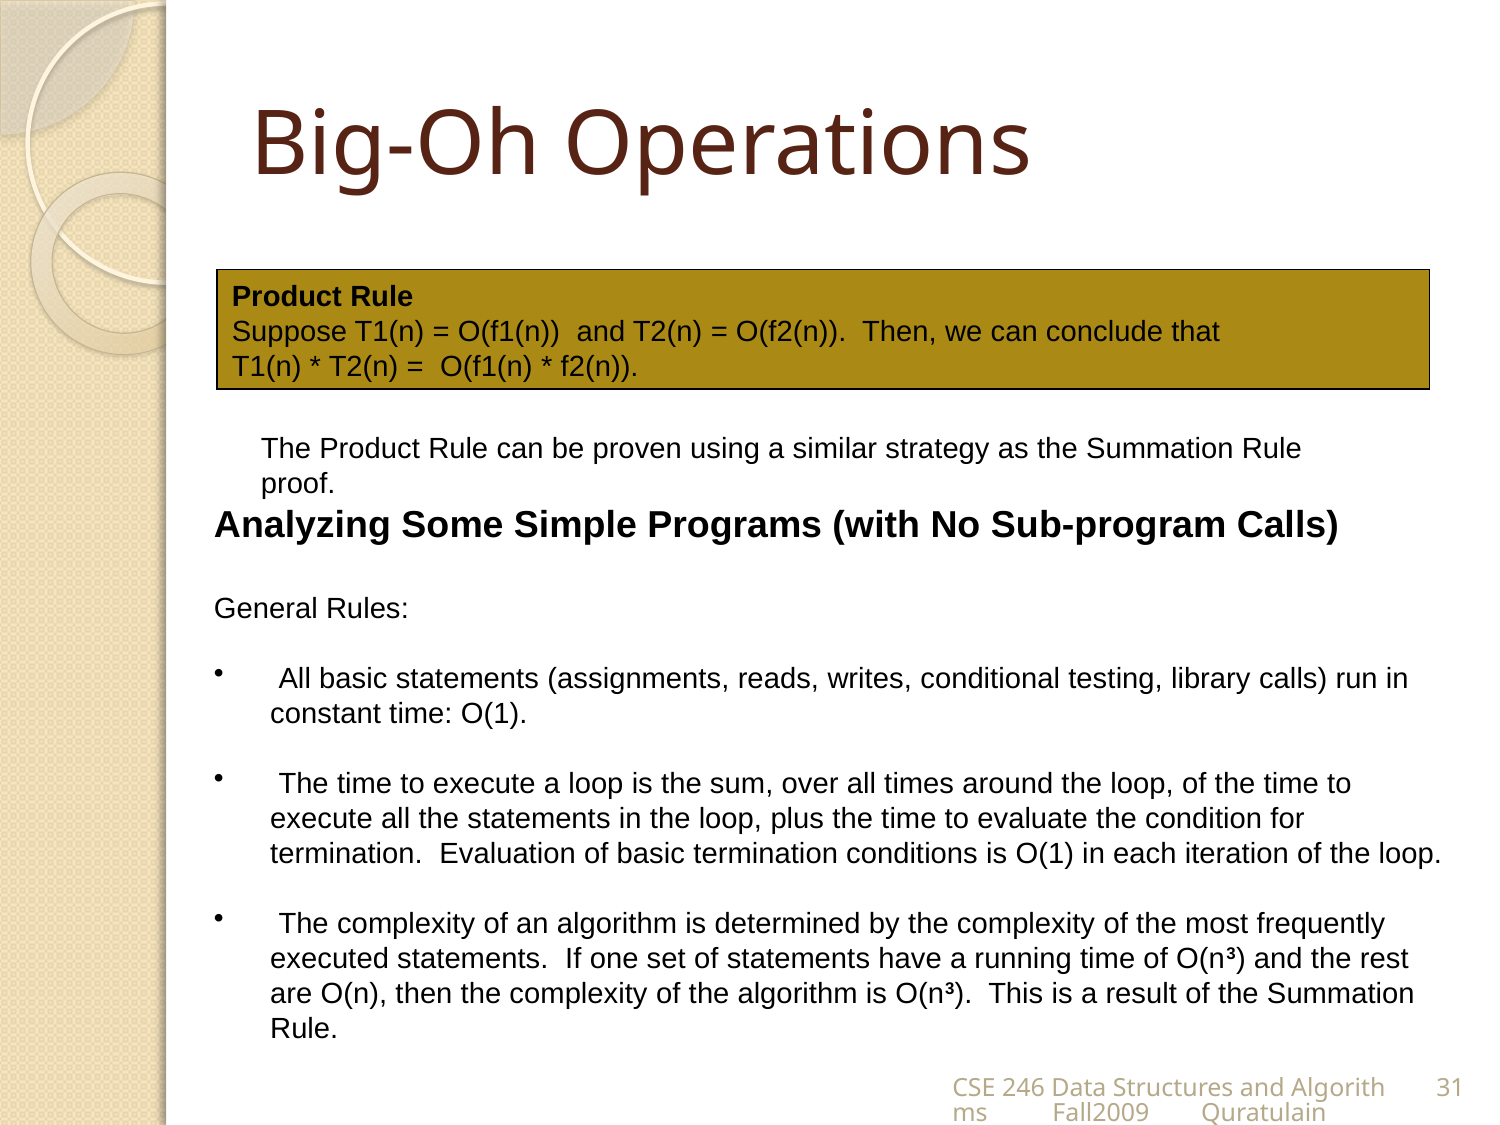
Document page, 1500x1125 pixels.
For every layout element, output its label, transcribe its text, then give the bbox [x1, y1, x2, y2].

text_box Analyzing Some Simple Programs (with No Sub-program Calls) General Rules: All basic statements (assignments, reads, writes, conditional testing, library calls) run in constant time: O(1). The time to execute a loop is the sum, over all times around the loop, of the time to execute all the statements in the loop, plus the time to evaluate the condition for termination. Evaluation of basic termination conditions is O(1) in each iteration of the loop. The complexity of an algorithm is determined by the complexity of the most frequently executed statements. If one set of statements have a running time of O(n3) and the rest are O(n), then the complexity of the algorithm is O(n3). This is a result of the Summation Rule. [199, 492, 1475, 1052]
text_box The Product Rule can be proven using a similar strategy as the Summation Rule proof. [246, 421, 1397, 492]
slide_number 31 [1413, 1034, 1488, 1113]
footer CSE 246 Data Structures and Algorithms Fall2009 Quratulain [937, 1052, 1413, 1113]
title Big-Oh Operations [235, 45, 1466, 233]
text_box Product Rule Suppose T1(n) = O(f1(n)) and T2(n) = O(f2(n)). Then, we can conclude that T1(n) * T2(n) = O(f1(n) * f2(n)). [217, 269, 1430, 390]
